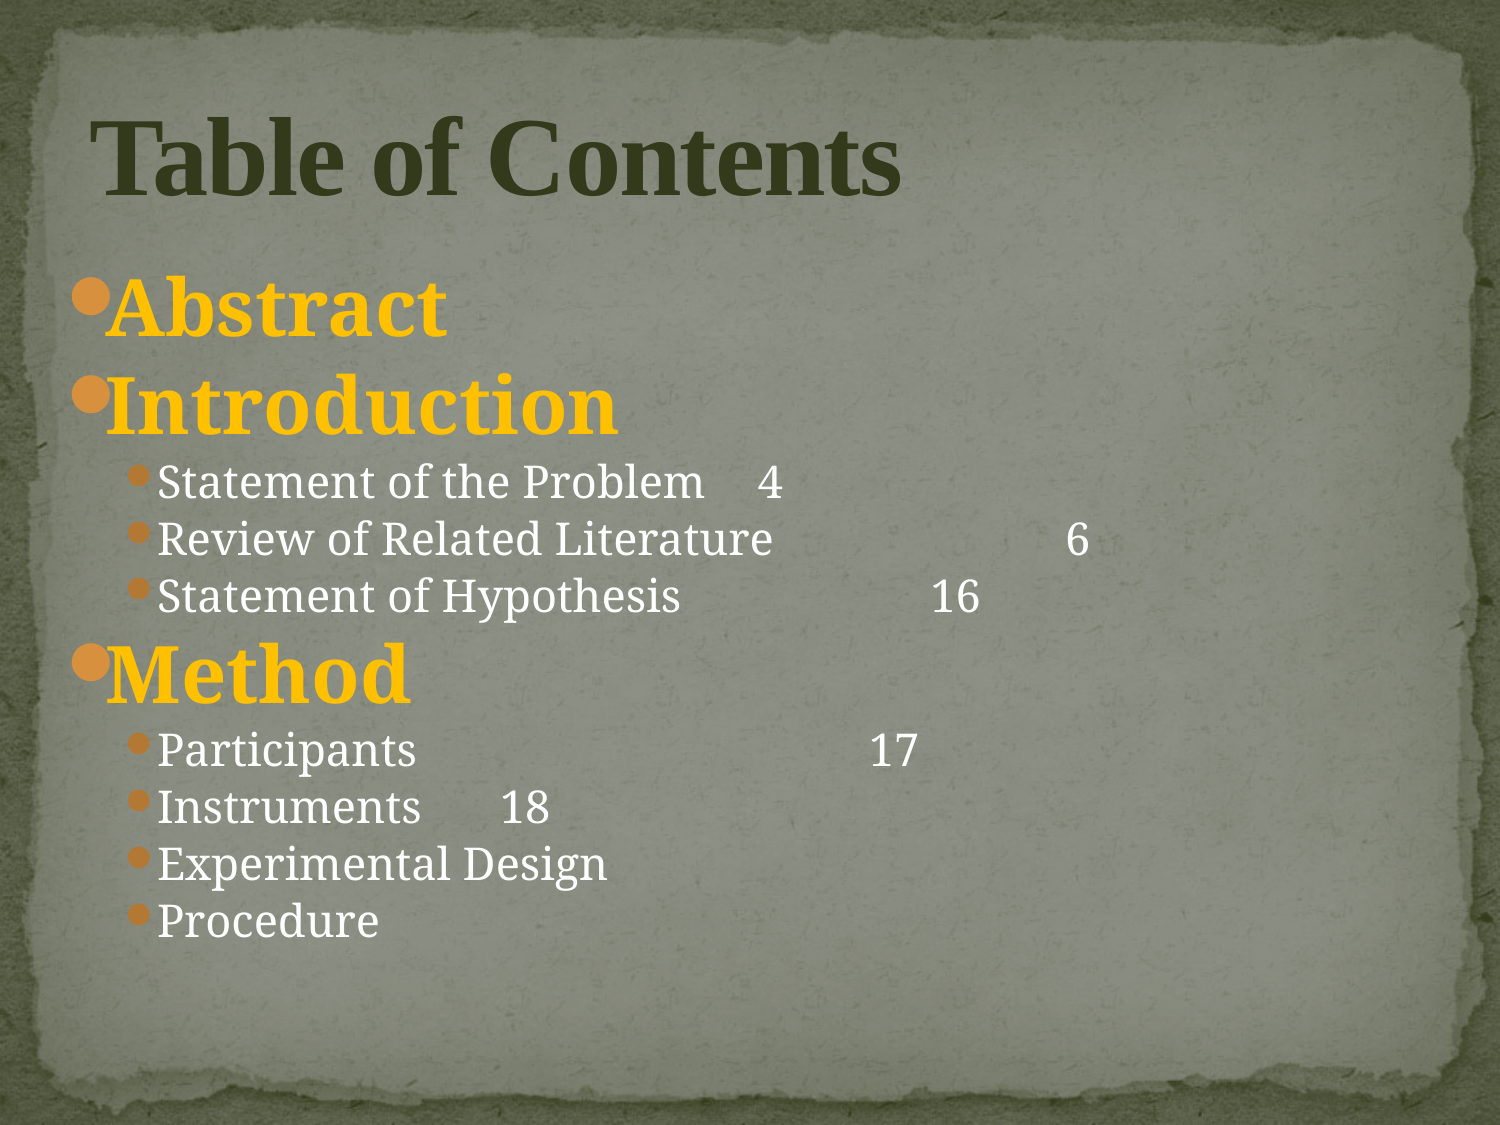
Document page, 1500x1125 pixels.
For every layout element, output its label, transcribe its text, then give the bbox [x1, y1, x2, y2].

list Abstract Introduction Statement of the Problem 4 Review of Related Literature 6 Statement of Hypothesis 16 Method Participants 17 Instruments 18 Experimental Design Procedure [0, 249, 1350, 1000]
title Table of Contents [74, 24, 1425, 225]
